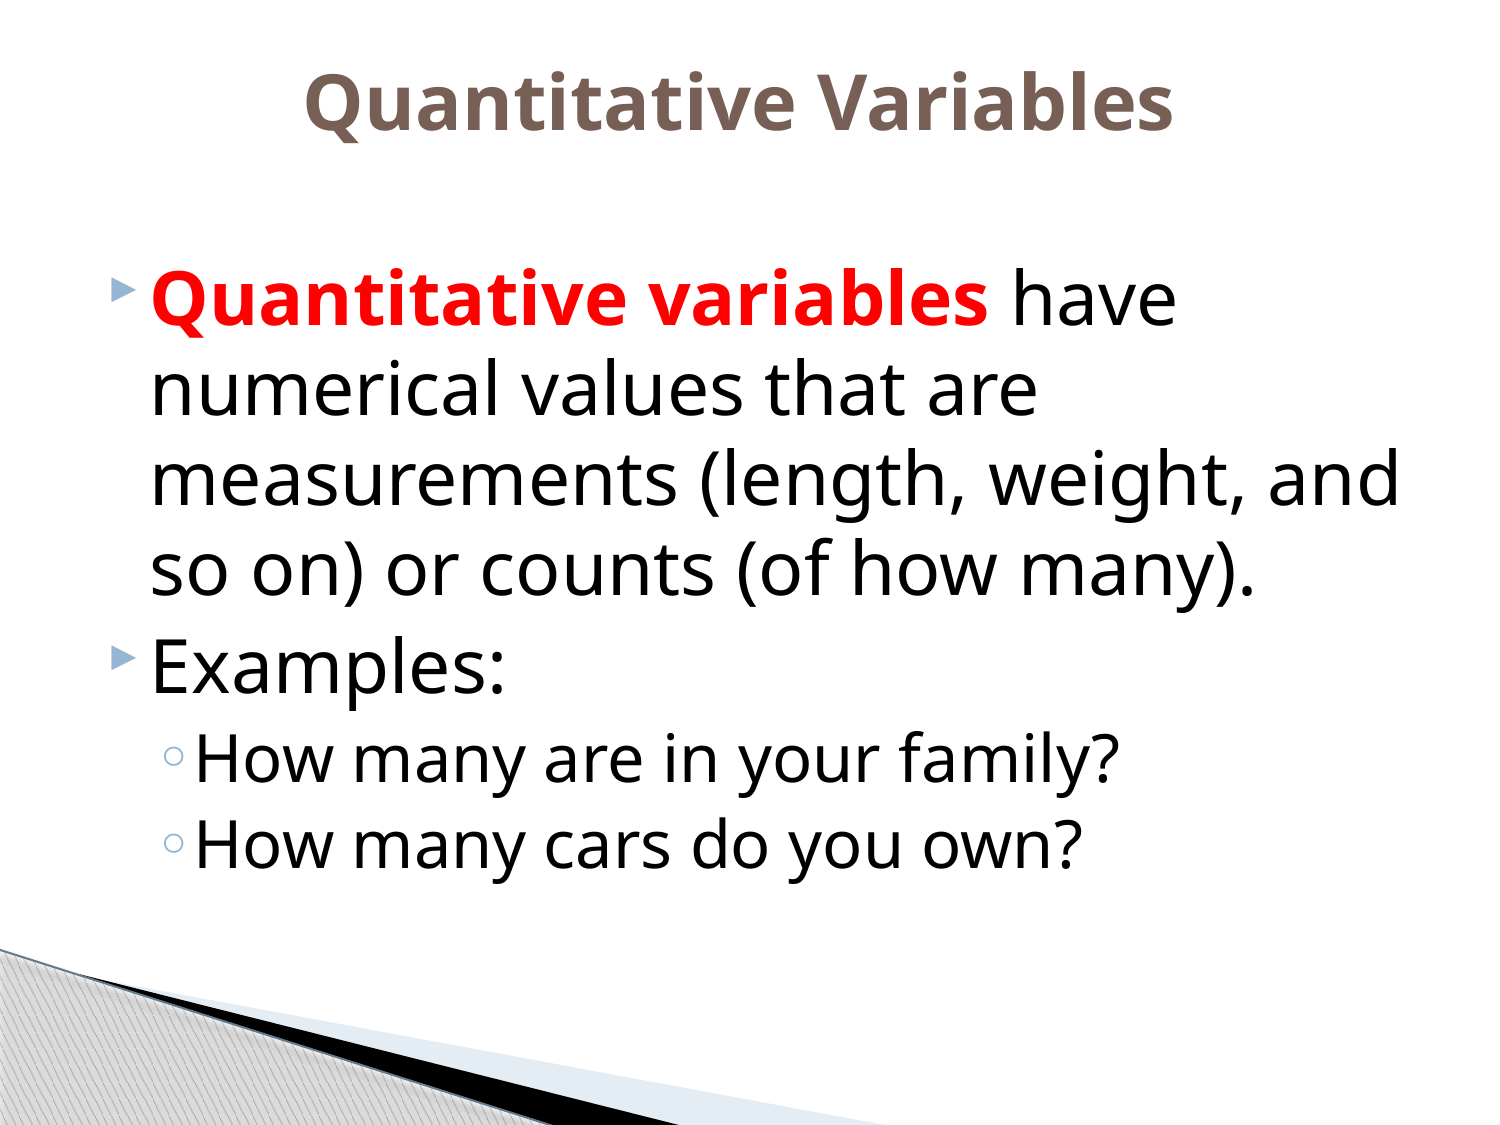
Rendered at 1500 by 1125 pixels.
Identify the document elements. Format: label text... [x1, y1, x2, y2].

title Quantitative Variables [75, 45, 1425, 233]
list Quantitative variables have numerical values that are measurements (length, weight, and so on) or counts (of how many). Examples: How many are in your family? How many cars do you own? [75, 243, 1425, 1038]
